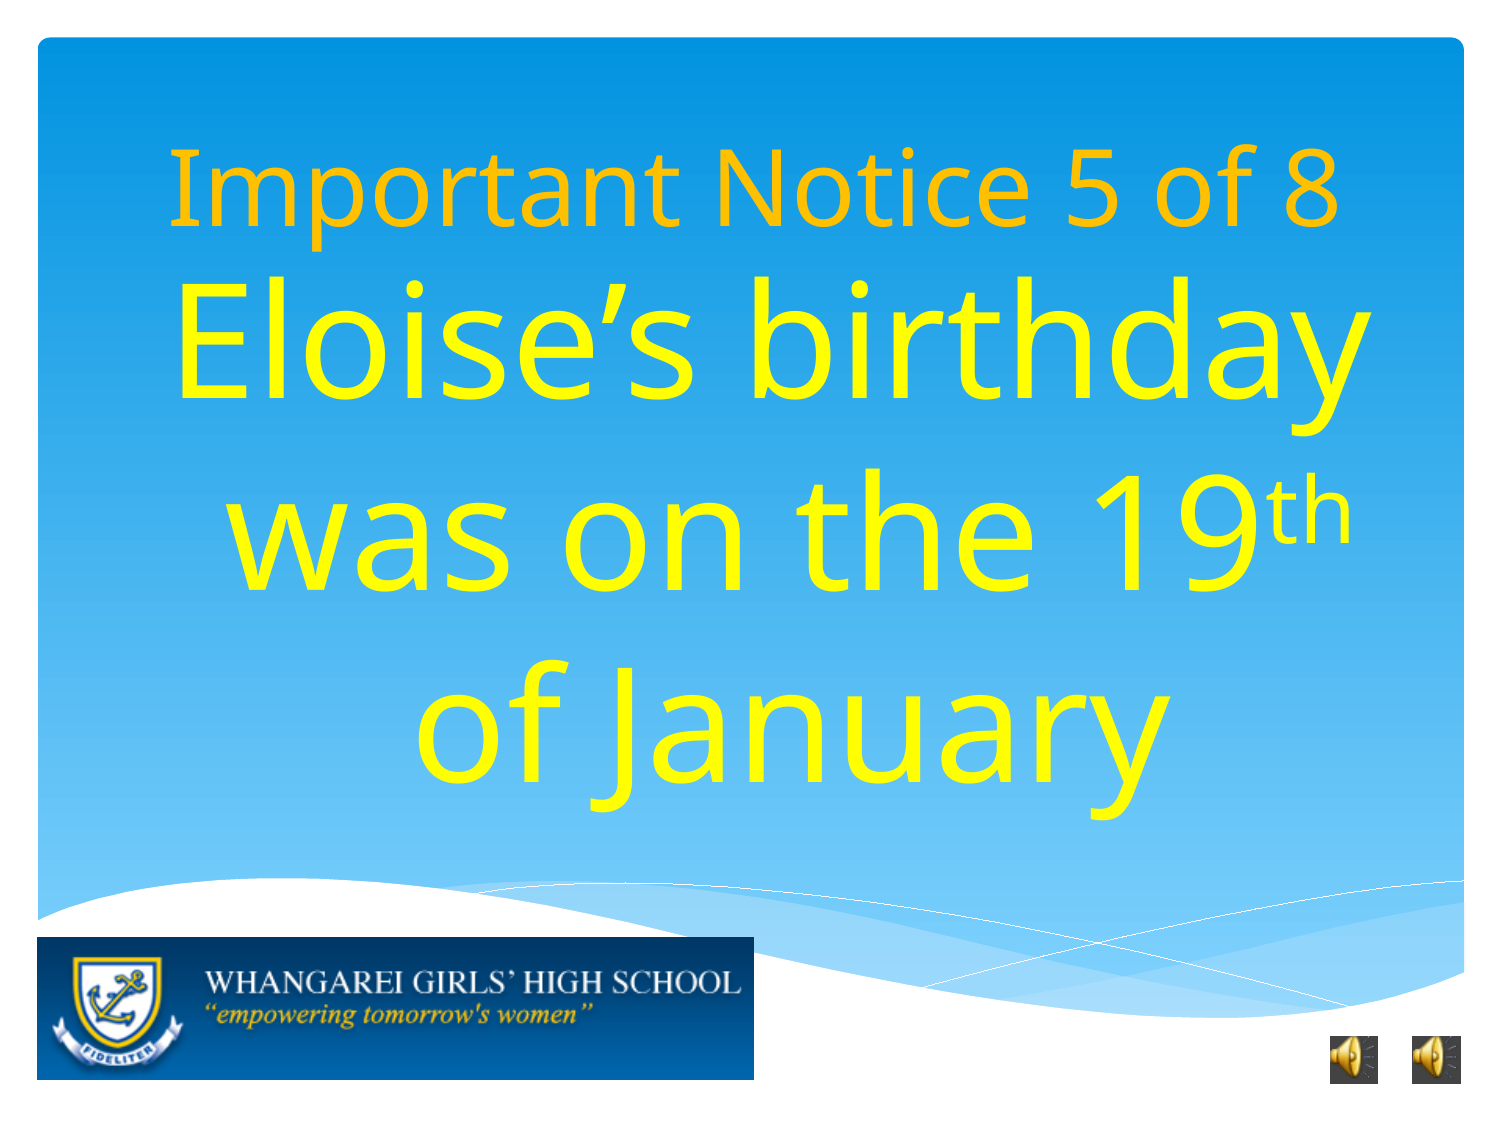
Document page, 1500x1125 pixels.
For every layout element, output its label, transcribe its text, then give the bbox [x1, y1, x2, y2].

picture [1328, 1034, 1380, 1086]
text_box Important Notice 5 of 8 [149, 37, 1362, 255]
text_box Eloise’s birthday was on the 19th of January [149, 231, 1391, 963]
picture [1411, 1034, 1462, 1086]
picture [37, 937, 754, 1080]
